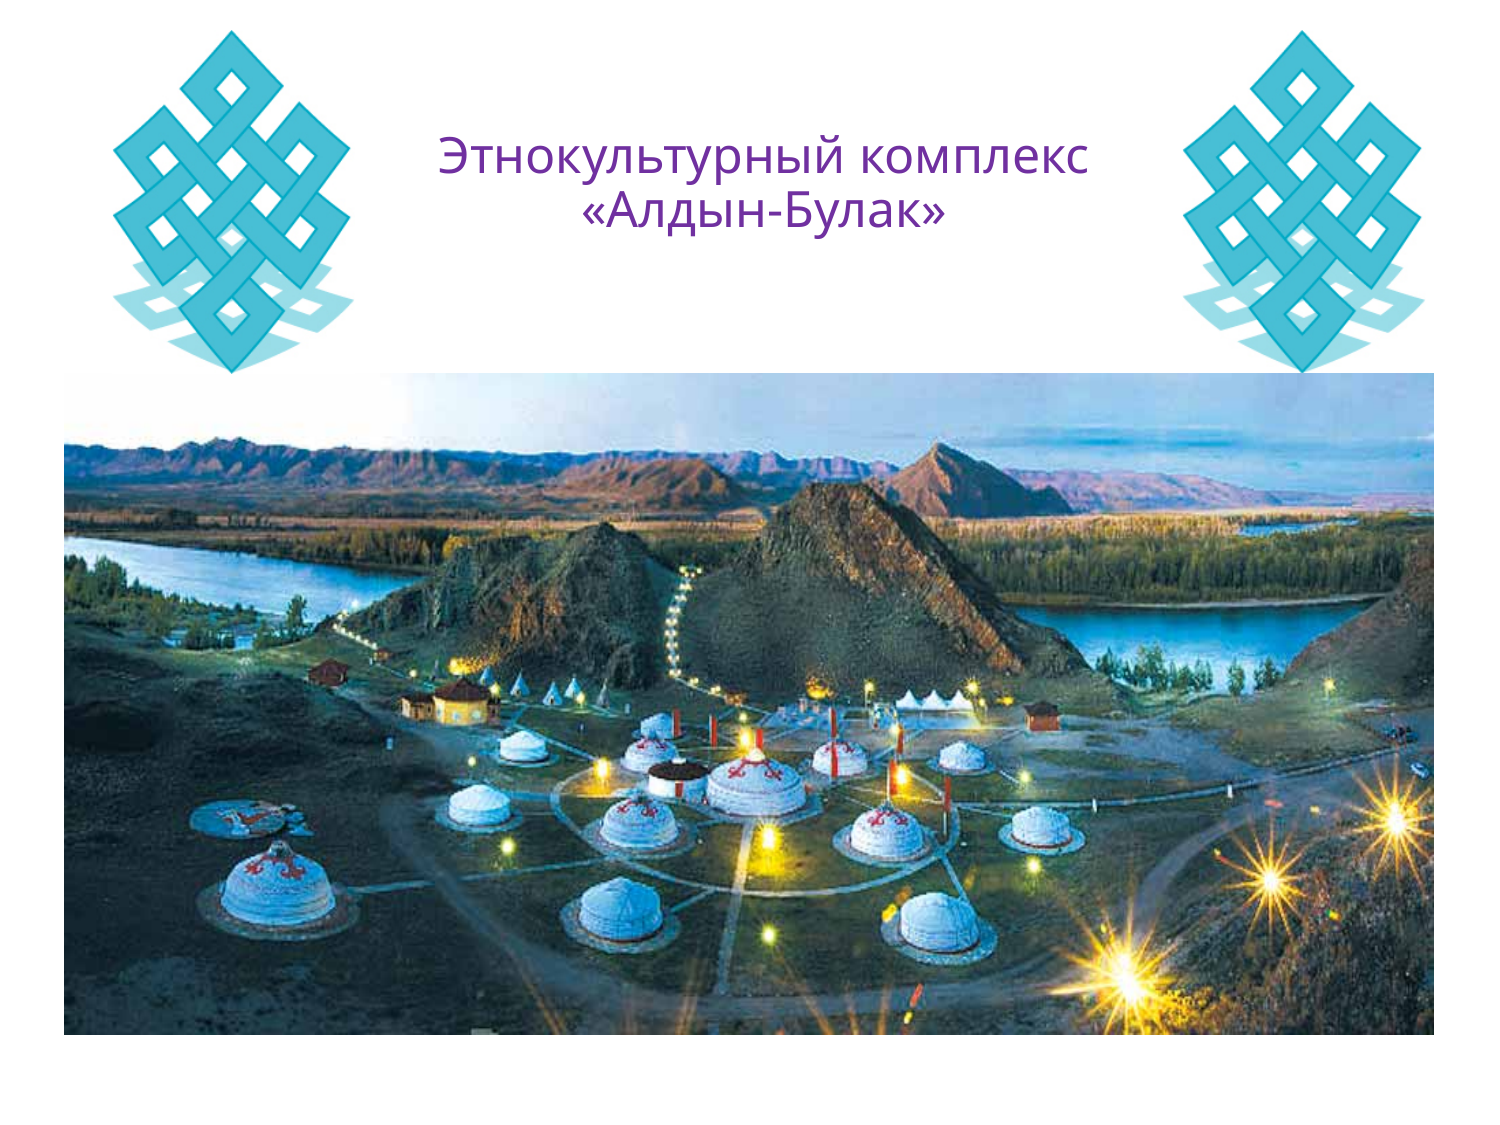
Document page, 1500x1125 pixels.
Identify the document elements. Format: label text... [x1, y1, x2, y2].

picture [1182, 30, 1426, 373]
picture [112, 30, 355, 374]
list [64, 373, 1434, 1035]
title Этнокультурный комплекс «Алдын-Булак» [355, 66, 1175, 303]
